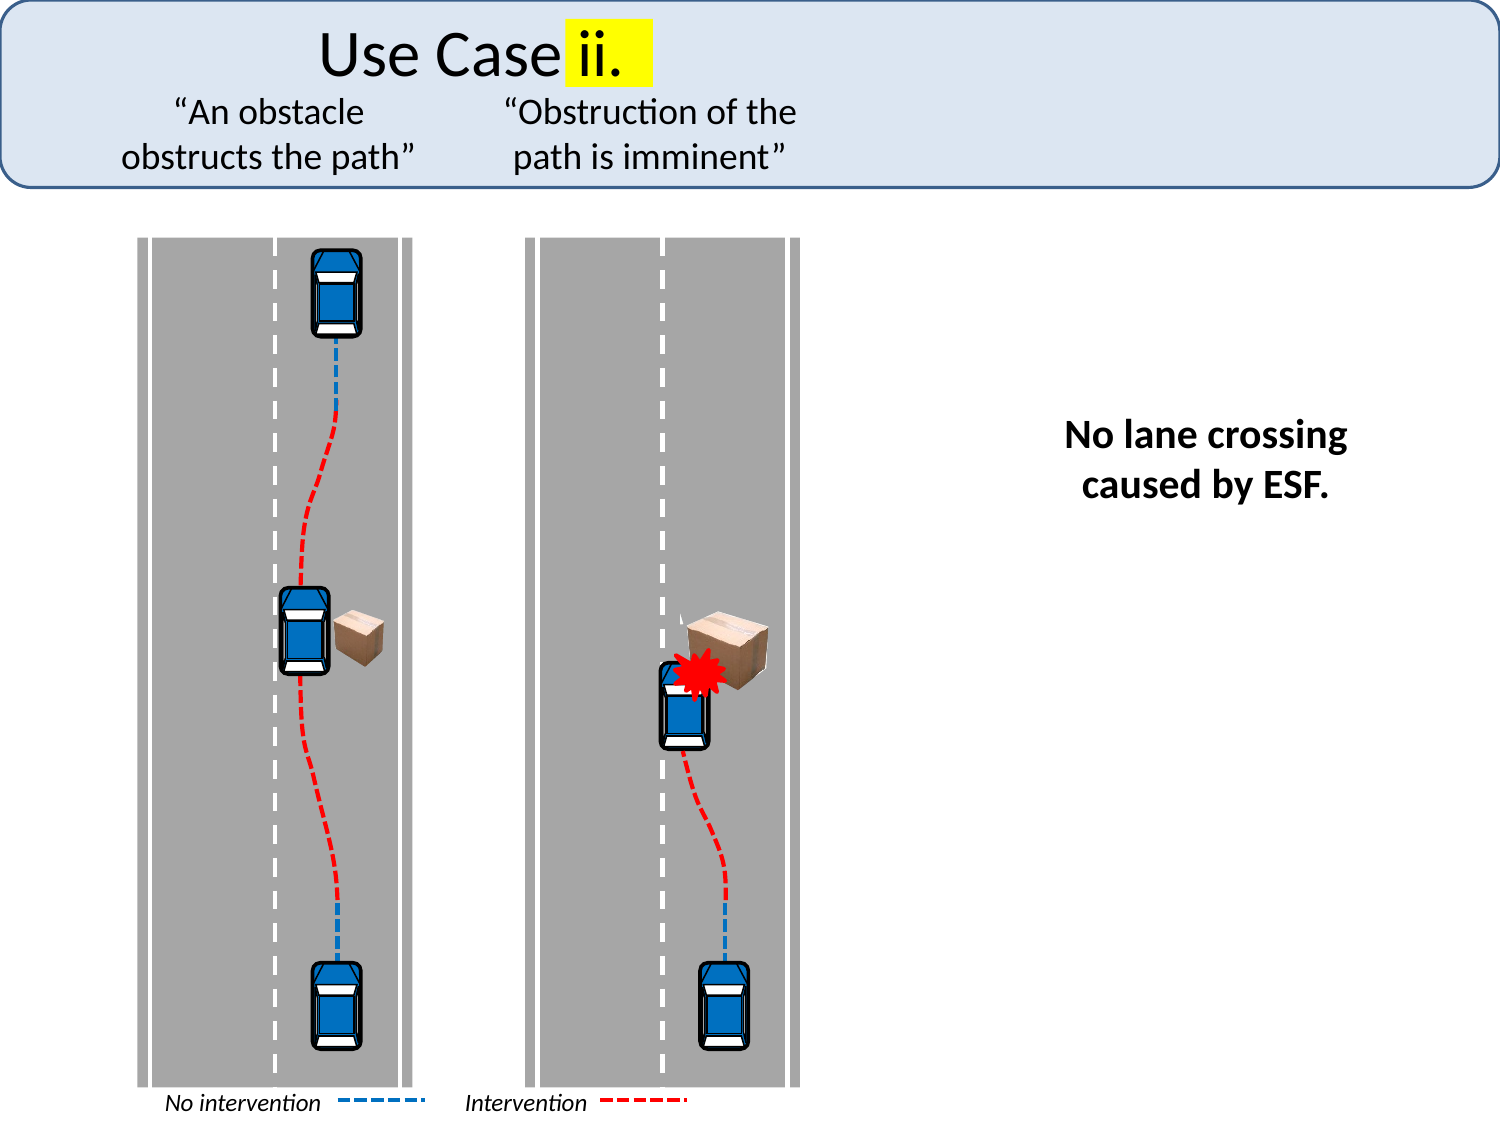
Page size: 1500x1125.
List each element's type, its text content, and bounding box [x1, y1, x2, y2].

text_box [293, 981, 381, 1031]
text_box “An obstacle obstructs the path” [99, 79, 438, 185]
text_box [335, 901, 340, 960]
text_box [135, 235, 415, 1090]
text_box [0, 0, 1500, 190]
text_box “Obstruction of the path is imminent” [462, 79, 838, 185]
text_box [293, 268, 381, 318]
text_box No lane crossing caused by ESF. [987, 399, 1425, 515]
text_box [524, 237, 801, 1088]
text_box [260, 606, 349, 656]
text_box [298, 677, 340, 901]
text_box No intervention Intervention [150, 1079, 725, 1125]
text_box [298, 409, 339, 601]
text_box [334, 339, 338, 411]
text_box Use Case ii. [203, 0, 741, 100]
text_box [324, 602, 392, 676]
